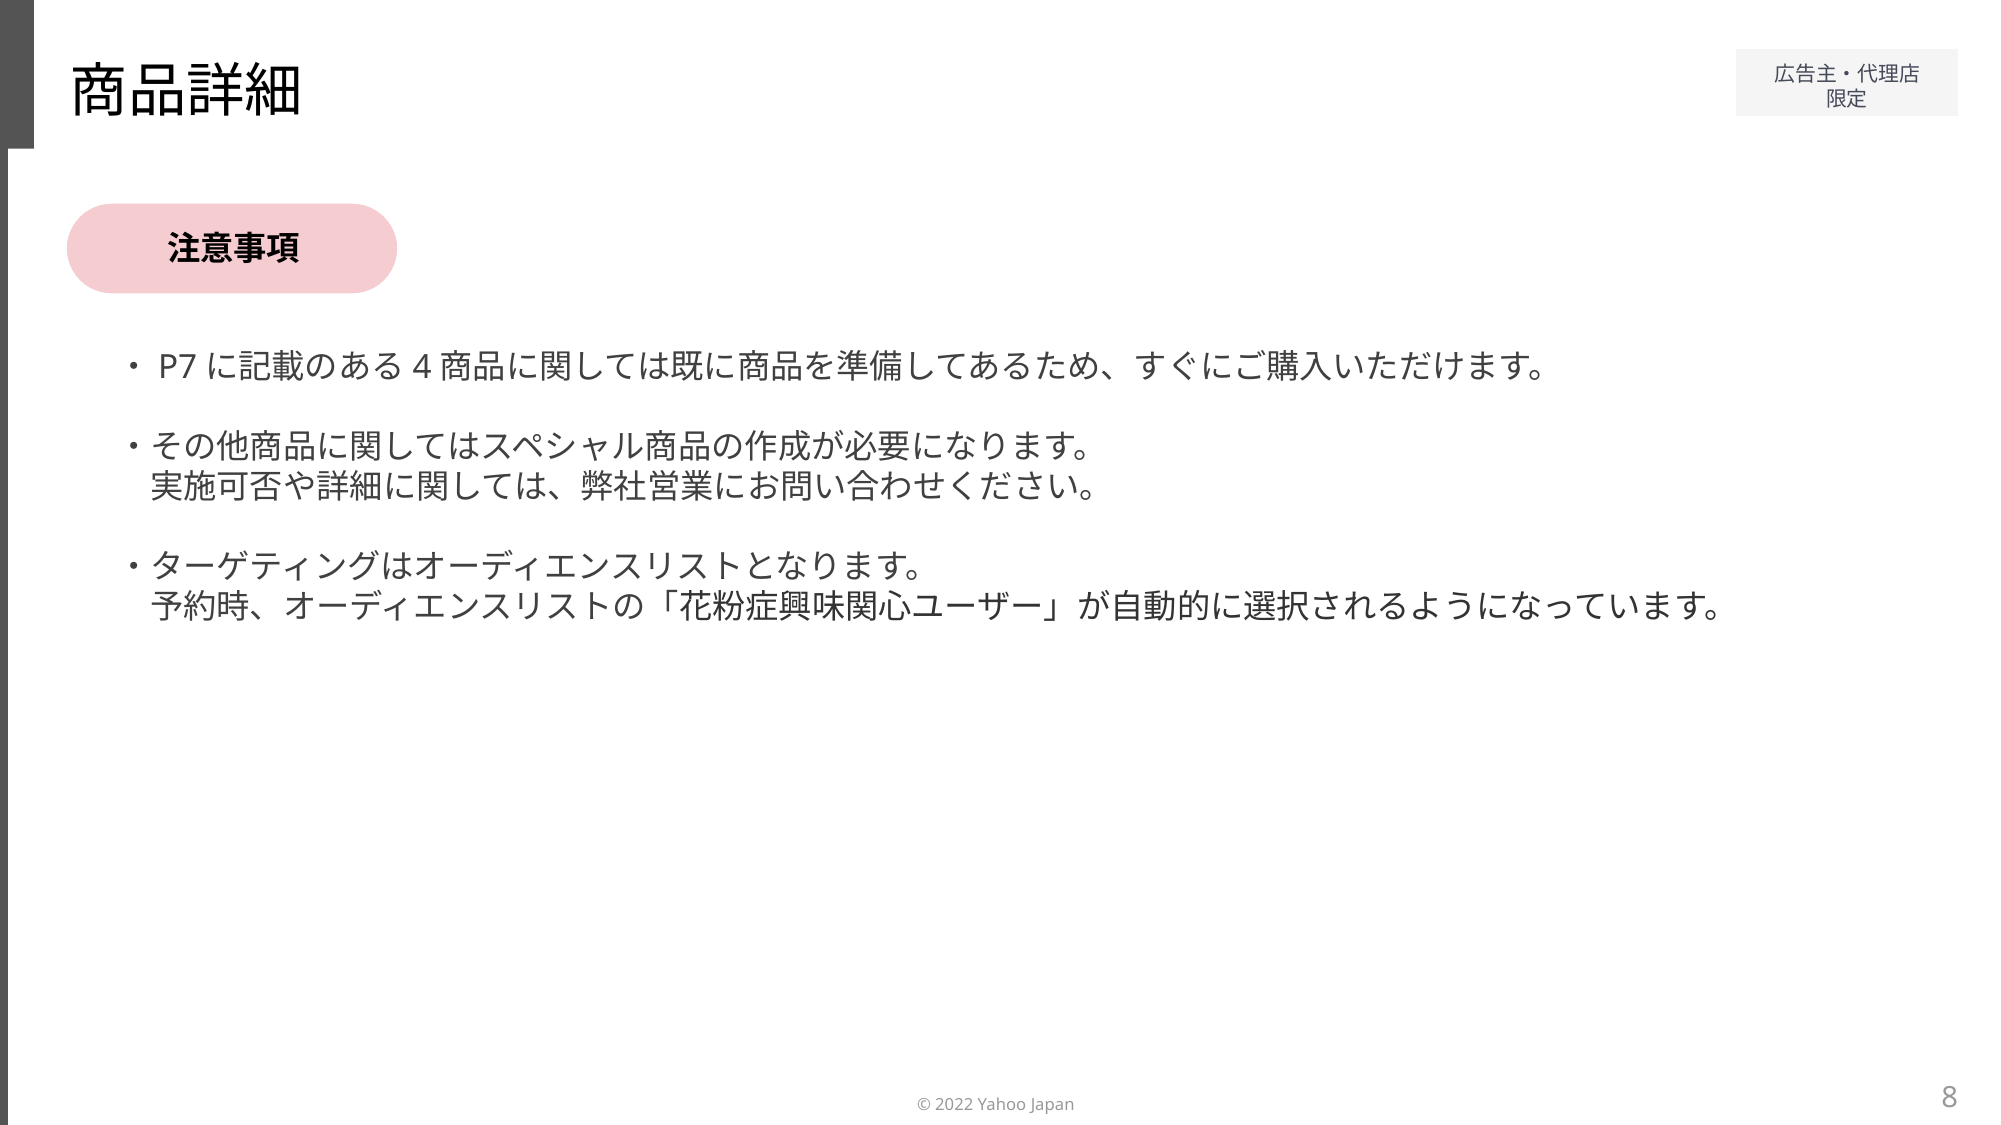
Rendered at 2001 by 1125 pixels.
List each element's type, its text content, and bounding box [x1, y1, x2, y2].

list 商品詳細 [54, 21, 1656, 155]
text_box 注意事項 [90, 219, 377, 275]
text_box [64, 201, 400, 296]
slide_number 8 [1803, 1070, 1973, 1125]
text_box ・P7に記載のある4商品に関しては既に商品を準備してあるため、すぐにご購入いただけます。 ・その他商品に関してはスペシャル商品の作成が必要になります。 実施可否や詳細に関しては、弊社営業にお問い合わせください。 ・ターゲティングはオーディエンスリストとなります。 予約時、オーディエンスリストの「花粉症興味関心ユーザー」が自動的に選択されるようになっています。 [102, 338, 2000, 713]
